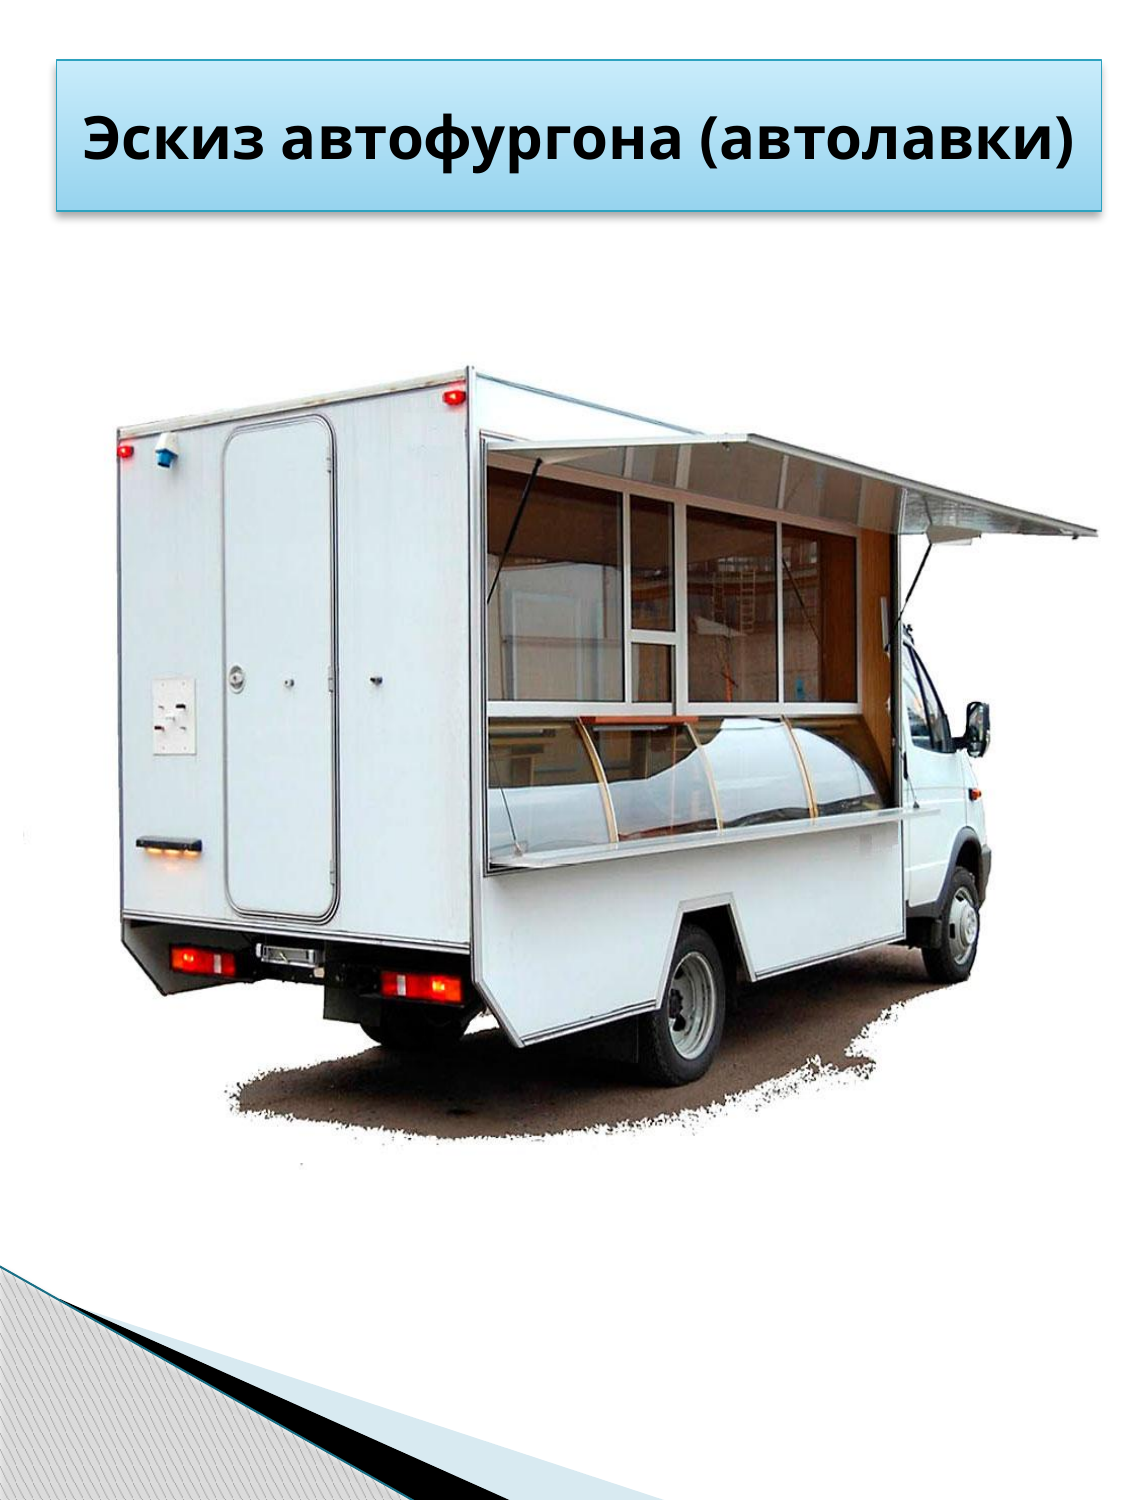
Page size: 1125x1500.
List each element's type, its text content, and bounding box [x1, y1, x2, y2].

title Эскиз автофургона (автолавки) [56, 59, 1102, 212]
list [23, 316, 1121, 1170]
